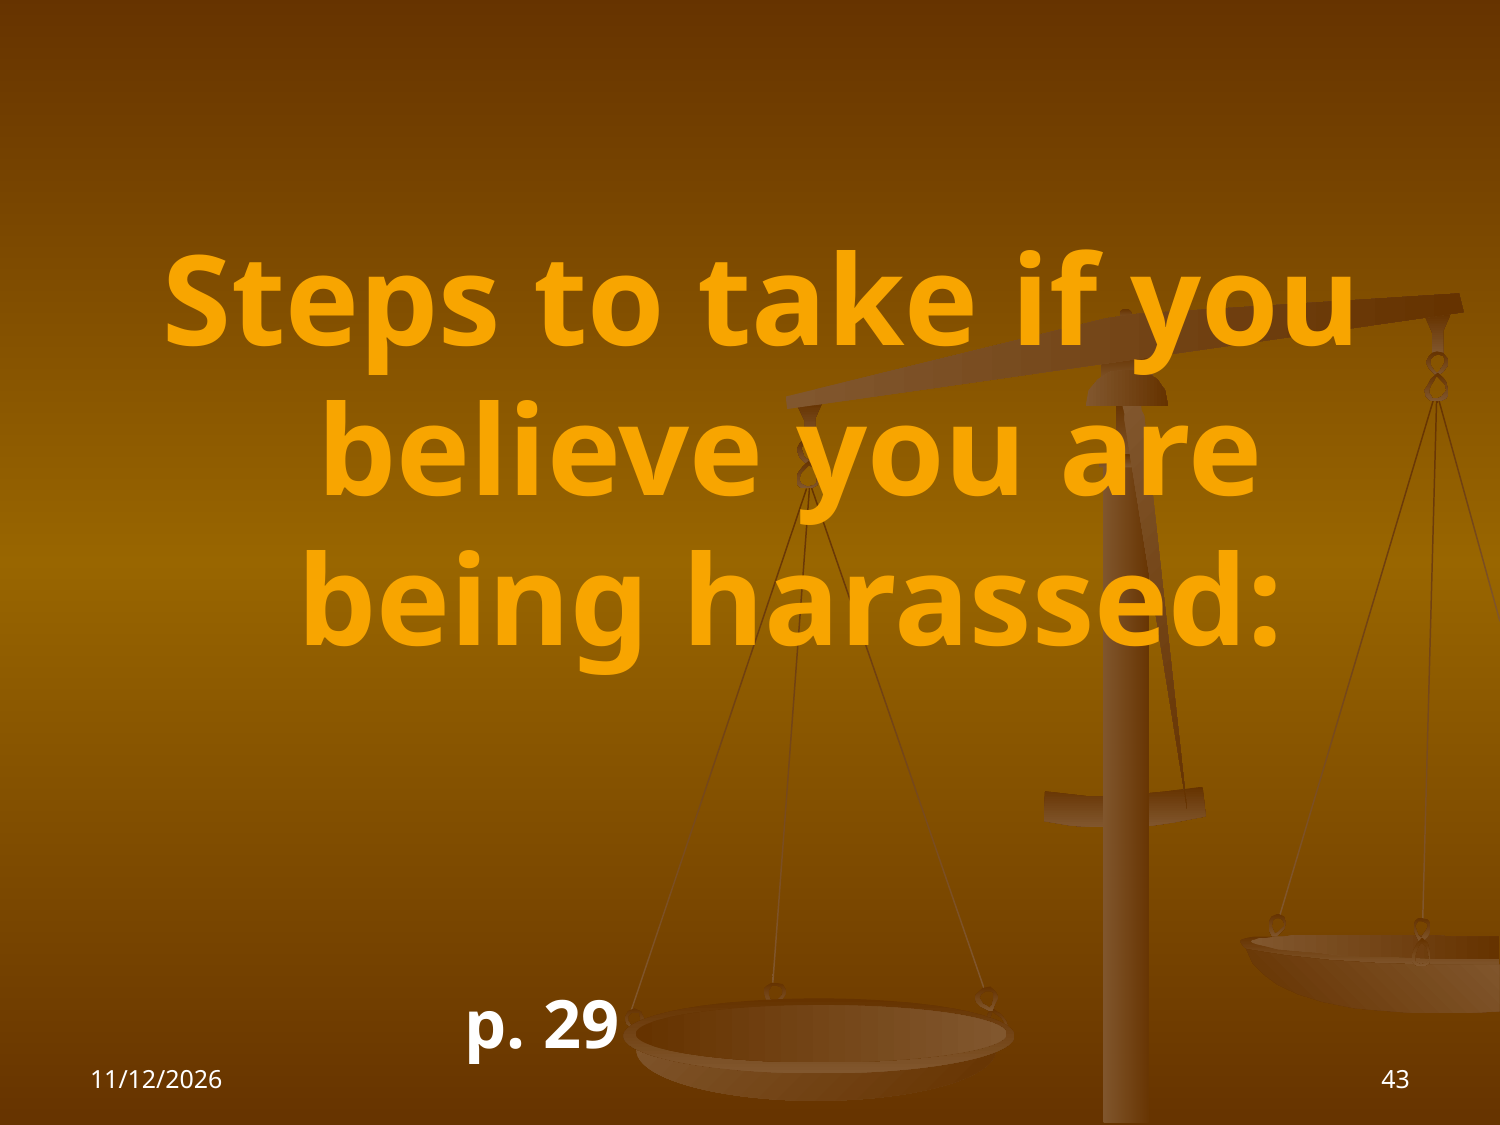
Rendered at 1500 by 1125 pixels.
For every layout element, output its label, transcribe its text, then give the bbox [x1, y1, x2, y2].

text_box p. 29 [450, 974, 1013, 1070]
slide_number 43 [1074, 1029, 1426, 1106]
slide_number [74, 1029, 426, 1106]
list Steps to take if you believe you are being harassed: [87, 212, 1438, 881]
